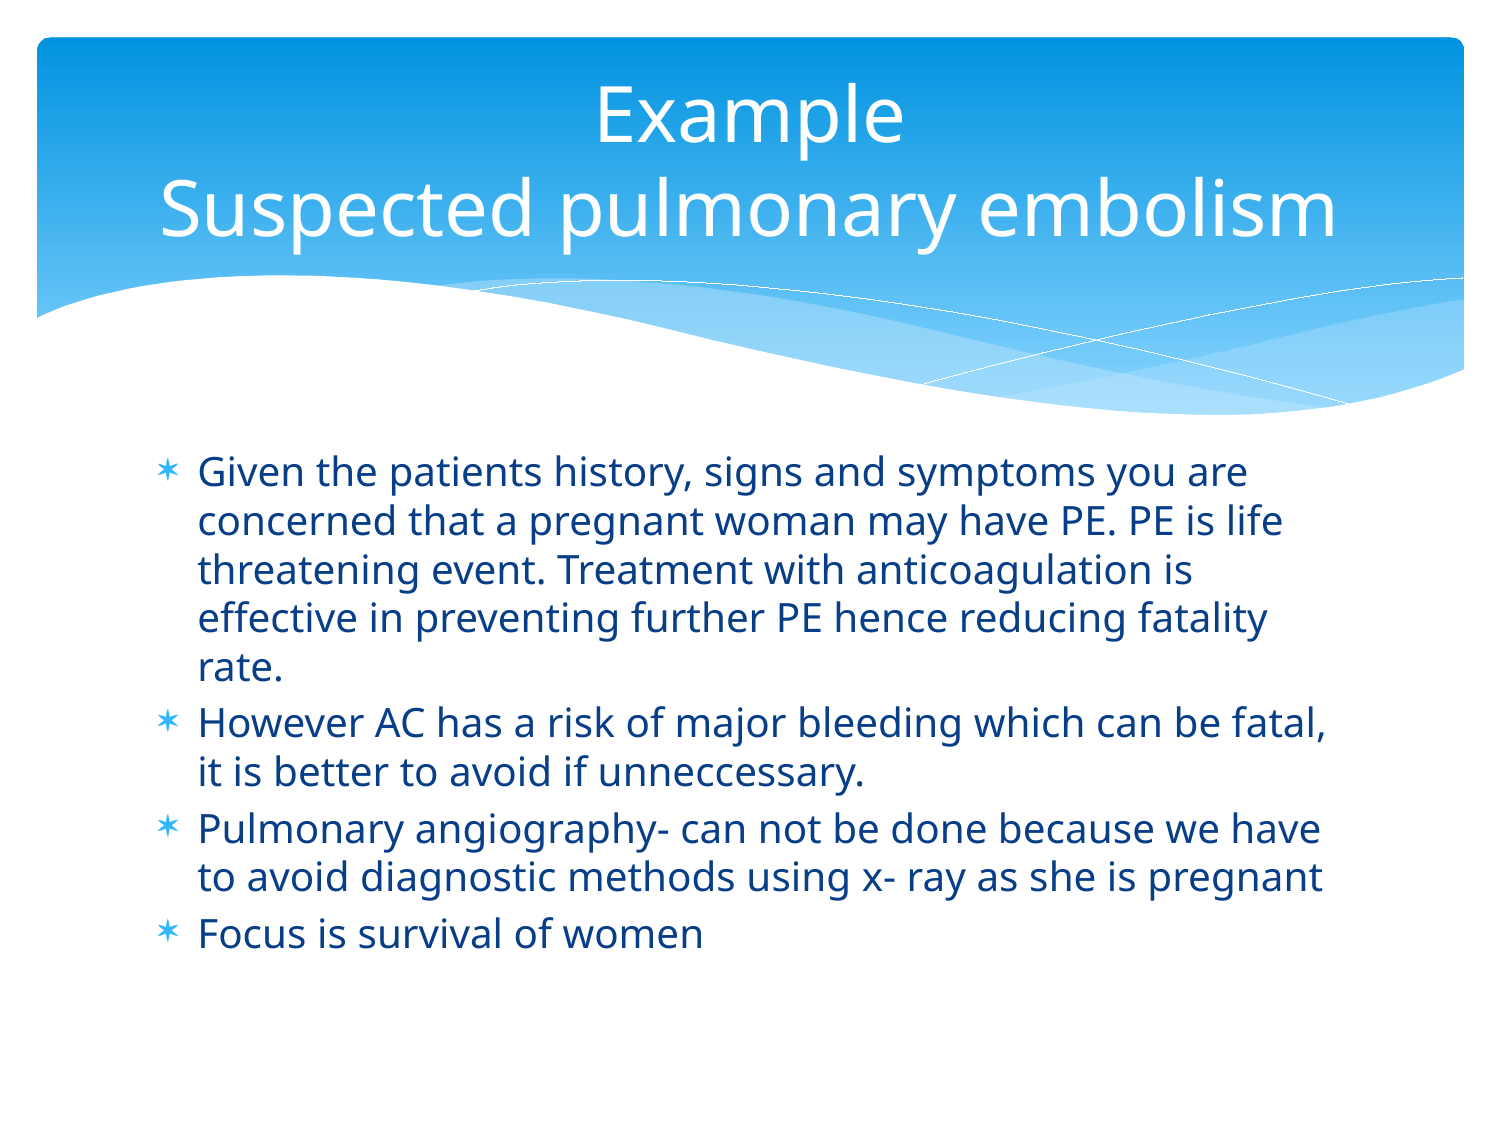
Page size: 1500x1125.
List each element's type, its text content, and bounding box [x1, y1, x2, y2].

title Example Suspected pulmonary embolism [75, 55, 1425, 261]
list Given the patients history, signs and symptoms you are concerned that a pregnant woman may have PE. PE is life threatening event. Treatment with anticoagulation is effective in preventing further PE hence reducing fatality rate. However AC has a risk of major bleeding which can be fatal, it is better to avoid if unneccessary. Pulmonary angiography- can not be done because we have to avoid diagnostic methods using x- ray as she is pregnant Focus is survival of women [143, 438, 1359, 1005]
